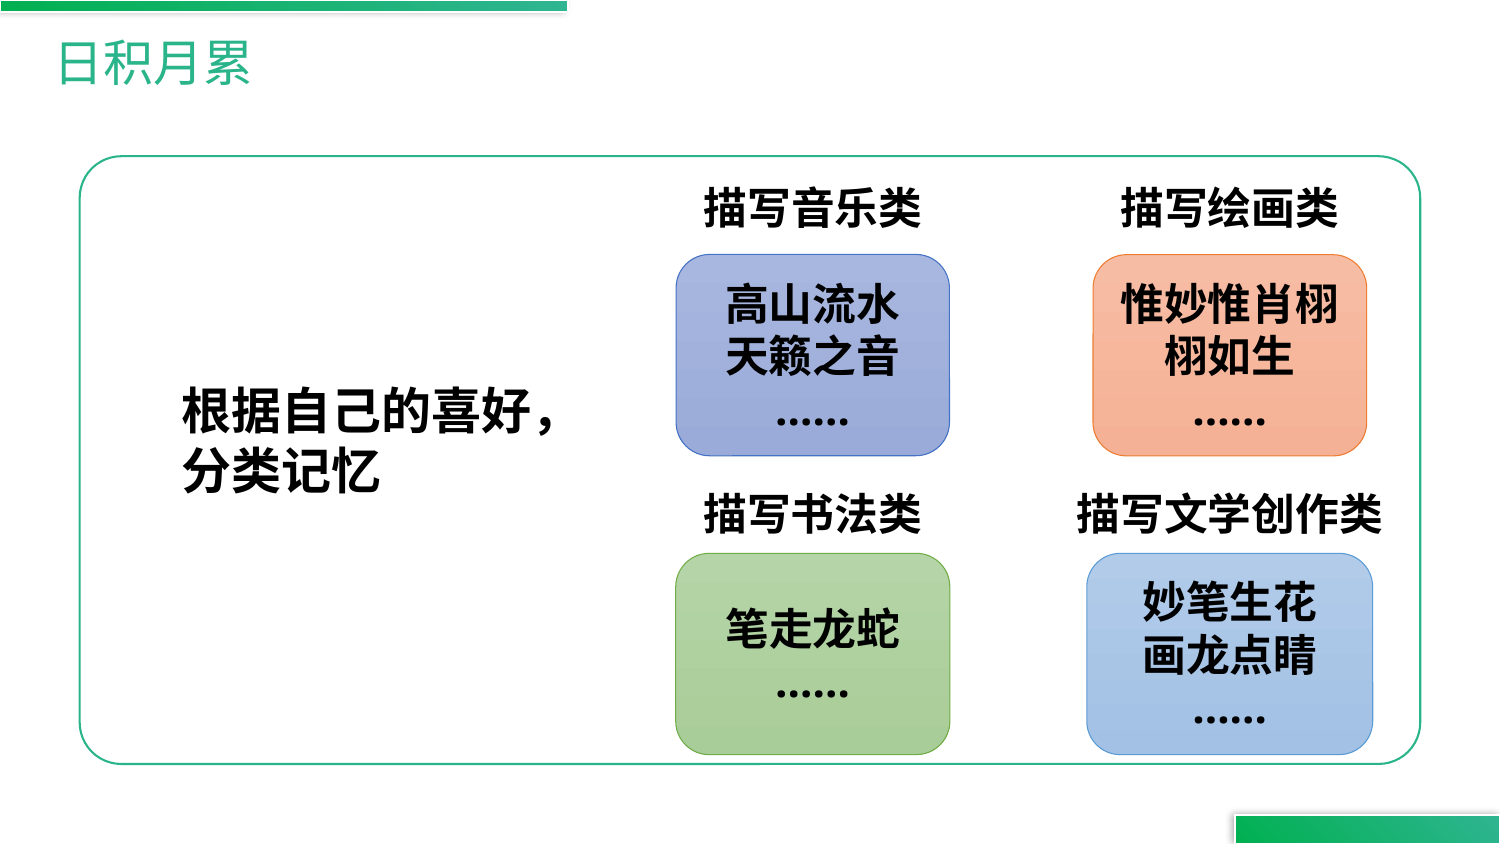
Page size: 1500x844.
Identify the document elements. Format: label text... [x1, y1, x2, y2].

text_box 妙笔生花 画龙点睛 …… [1086, 552, 1374, 756]
text_box 描写音乐类 [671, 174, 954, 239]
text_box 惟妙惟肖栩栩如生 …… [1092, 254, 1368, 457]
text_box 描写书法类 [691, 481, 934, 546]
text_box 笔走龙蛇 …… [675, 552, 951, 756]
text_box 描写绘画类 [1109, 174, 1351, 239]
text_box 描写文学创作类 [1065, 481, 1395, 546]
text_box 根据自己的喜好， 分类记忆 [170, 373, 593, 505]
list 日积月累 [41, 32, 382, 94]
text_box 高山流水 天籁之音 …… [675, 253, 951, 457]
